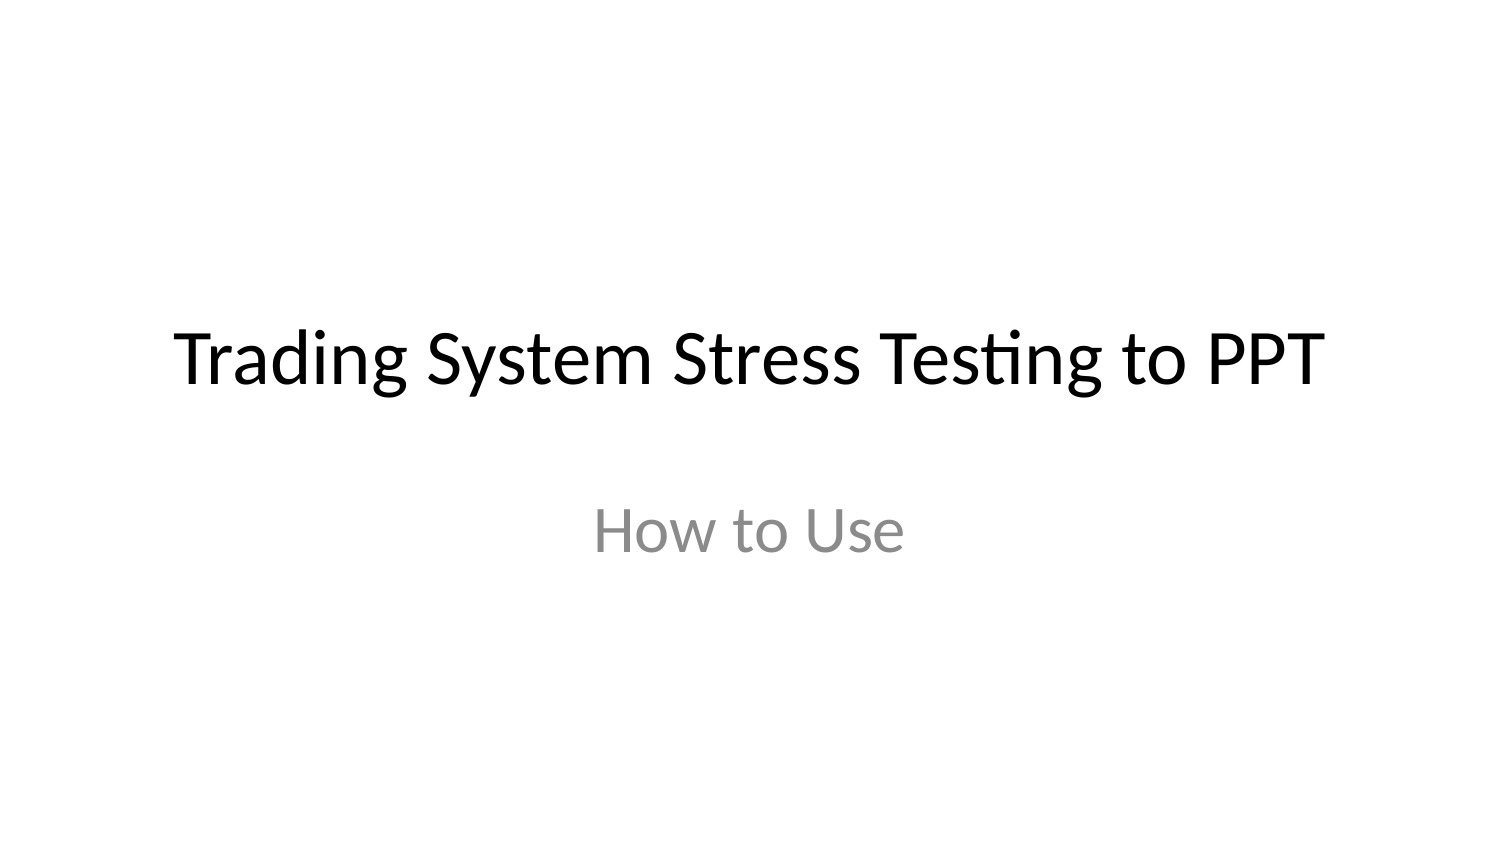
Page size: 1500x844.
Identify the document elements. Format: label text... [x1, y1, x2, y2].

subtitle How to Use [225, 478, 1275, 694]
title Trading System Stress Testing to PPT [112, 262, 1388, 443]
